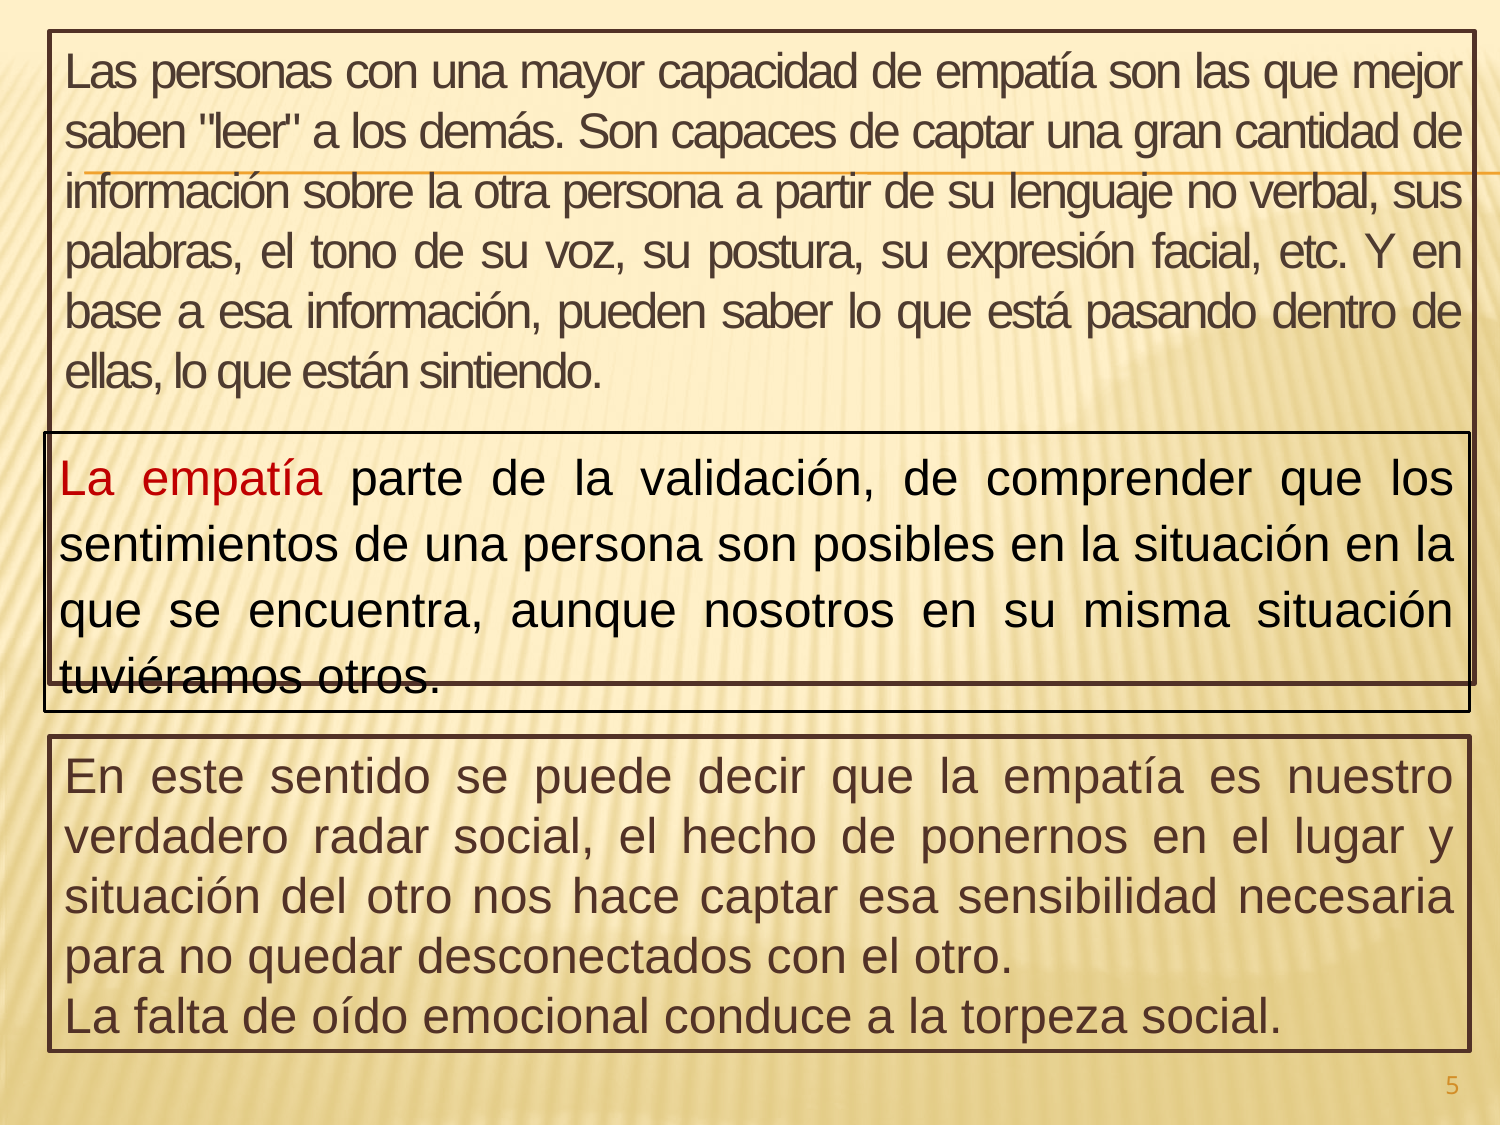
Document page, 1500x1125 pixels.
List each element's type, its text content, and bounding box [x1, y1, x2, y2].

text_box En este sentido se puede decir que la empatía es nuestro verdadero radar social, el hecho de ponernos en el lugar y situación del otro nos hace captar esa sensibilidad necesaria para no quedar desconectados con el otro. La falta de oído emocional conduce a la torpeza social. [49, 736, 1470, 1052]
list Las personas con una mayor capacidad de empatía son las que mejor saben "leer" a los demás. Son capaces de captar una gran cantidad de información sobre la otra persona a partir de su lenguaje no verbal, sus palabras, el tono de su voz, su postura, su expresión facial, etc. Y en base a esa información, pueden saber lo que está pasando dentro de ellas, lo que están sintiendo. [49, 30, 1475, 684]
text_box La empatía parte de la validación, de comprender que los sentimientos de una persona son posibles en la situación en la que se encuentra, aunque nosotros en su misma situación tuviéramos otros. [44, 432, 1470, 712]
slide_number 5 [1350, 1061, 1475, 1103]
